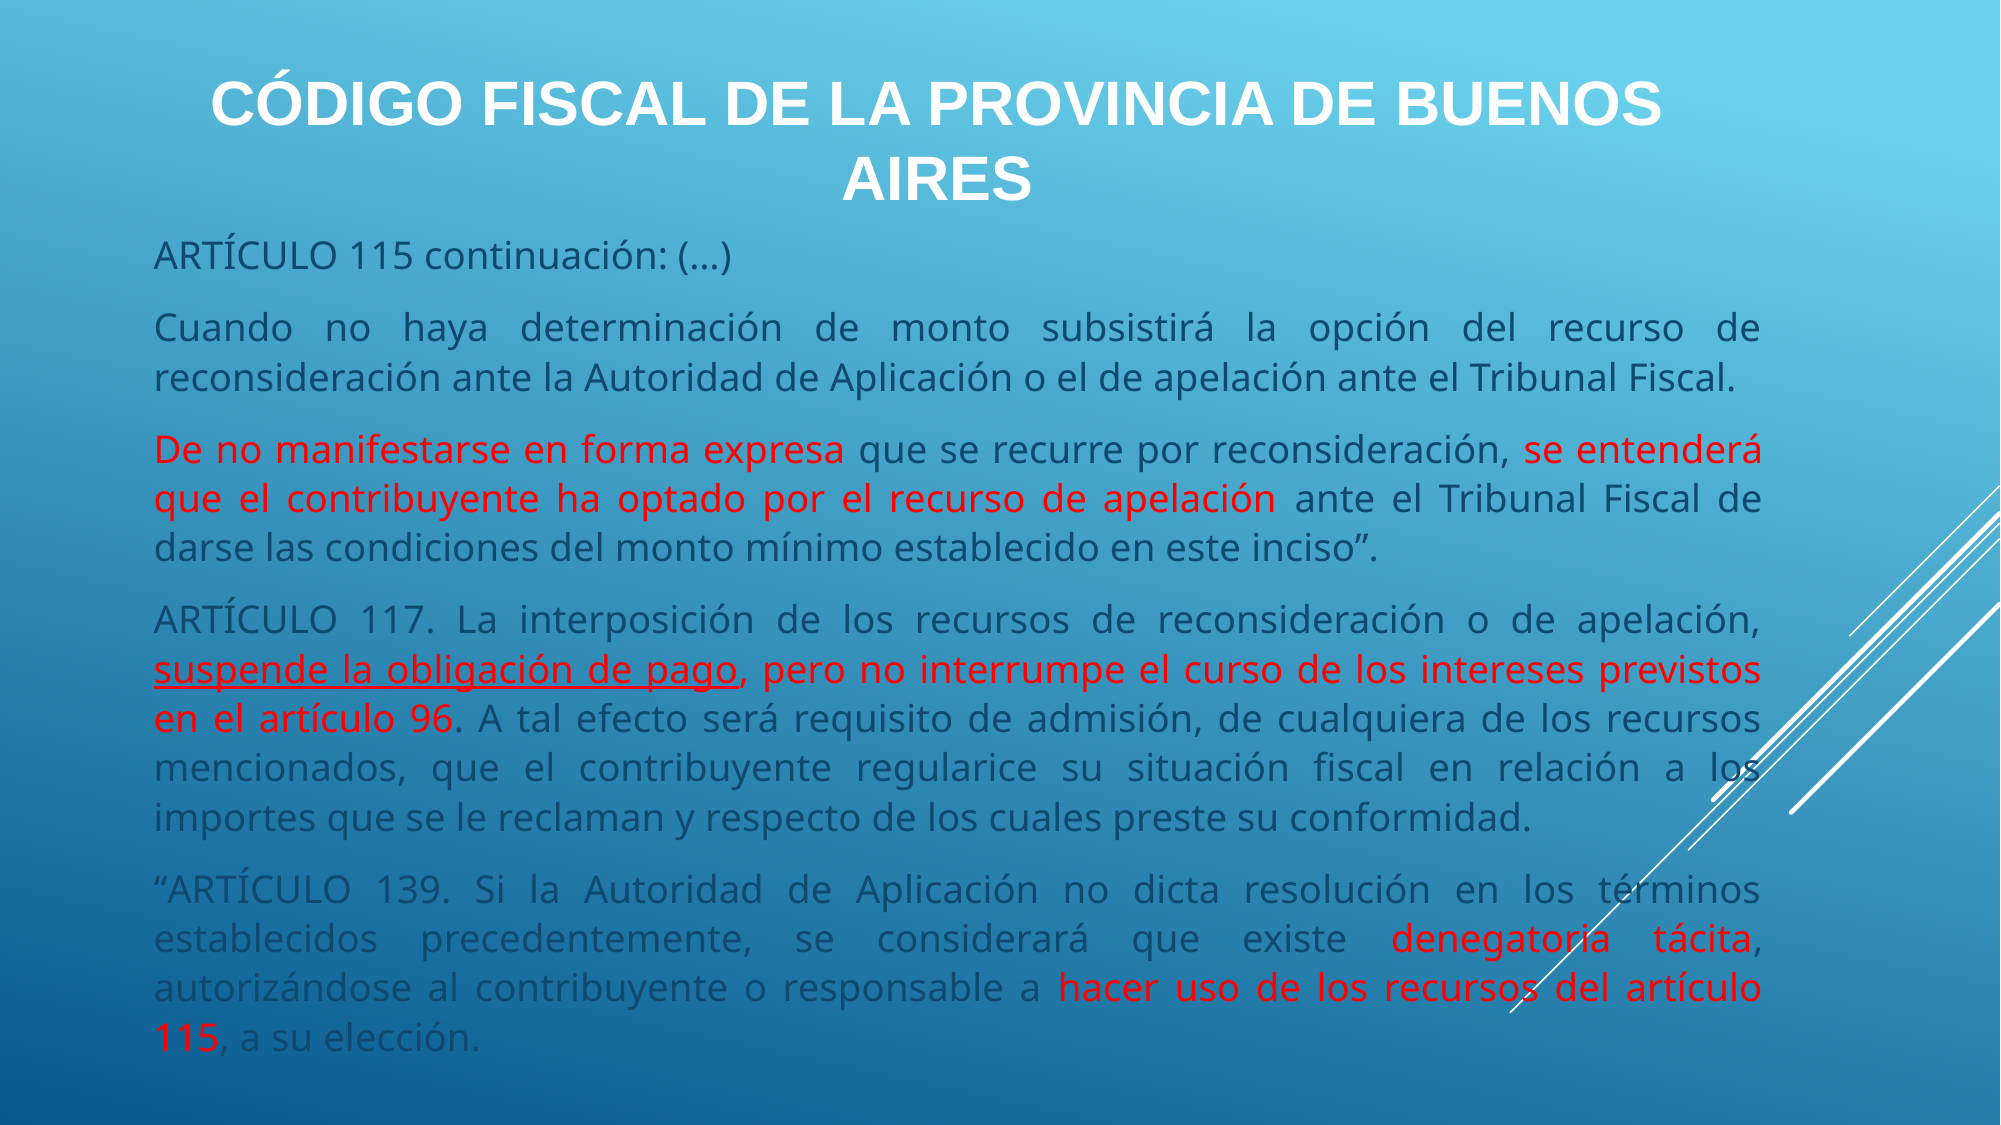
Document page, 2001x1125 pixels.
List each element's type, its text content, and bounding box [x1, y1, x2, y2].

list ARTÍCULO 115 continuación: (…) Cuando no haya determinación de monto subsistirá la opción del recurso de reconsideración ante la Autoridad de Aplicación o el de apelación ante el Tribunal Fiscal. De no manifestarse en forma expresa que se recurre por reconsideración, se entenderá que el contribuyente ha optado por el recurso de apelación ante el Tribunal Fiscal de darse las condiciones del monto mínimo establecido en este inciso”. ARTÍCULO 117. La interposición de los recursos de reconsideración o de apelación, suspende la obligación de pago, pero no interrumpe el curso de los intereses previstos en el artículo 96. A tal efecto será requisito de admisión, de cualquiera de los recursos mencionados, que el contribuyente regularice su situación fiscal en relación a los importes que se le reclaman y respecto de los cuales preste su conformidad. “ARTÍCULO 139. Si la Autoridad de Aplicación no dicta resolución en los términos establecidos precedentemente, se considerará que existe denegatoria tácita, autorizándose al contribuyente o responsable a hacer uso de los recursos del artículo 115, a su elección. [138, 220, 1779, 1068]
title Código fiscal de la provincia de buenos aires [112, 54, 1763, 221]
